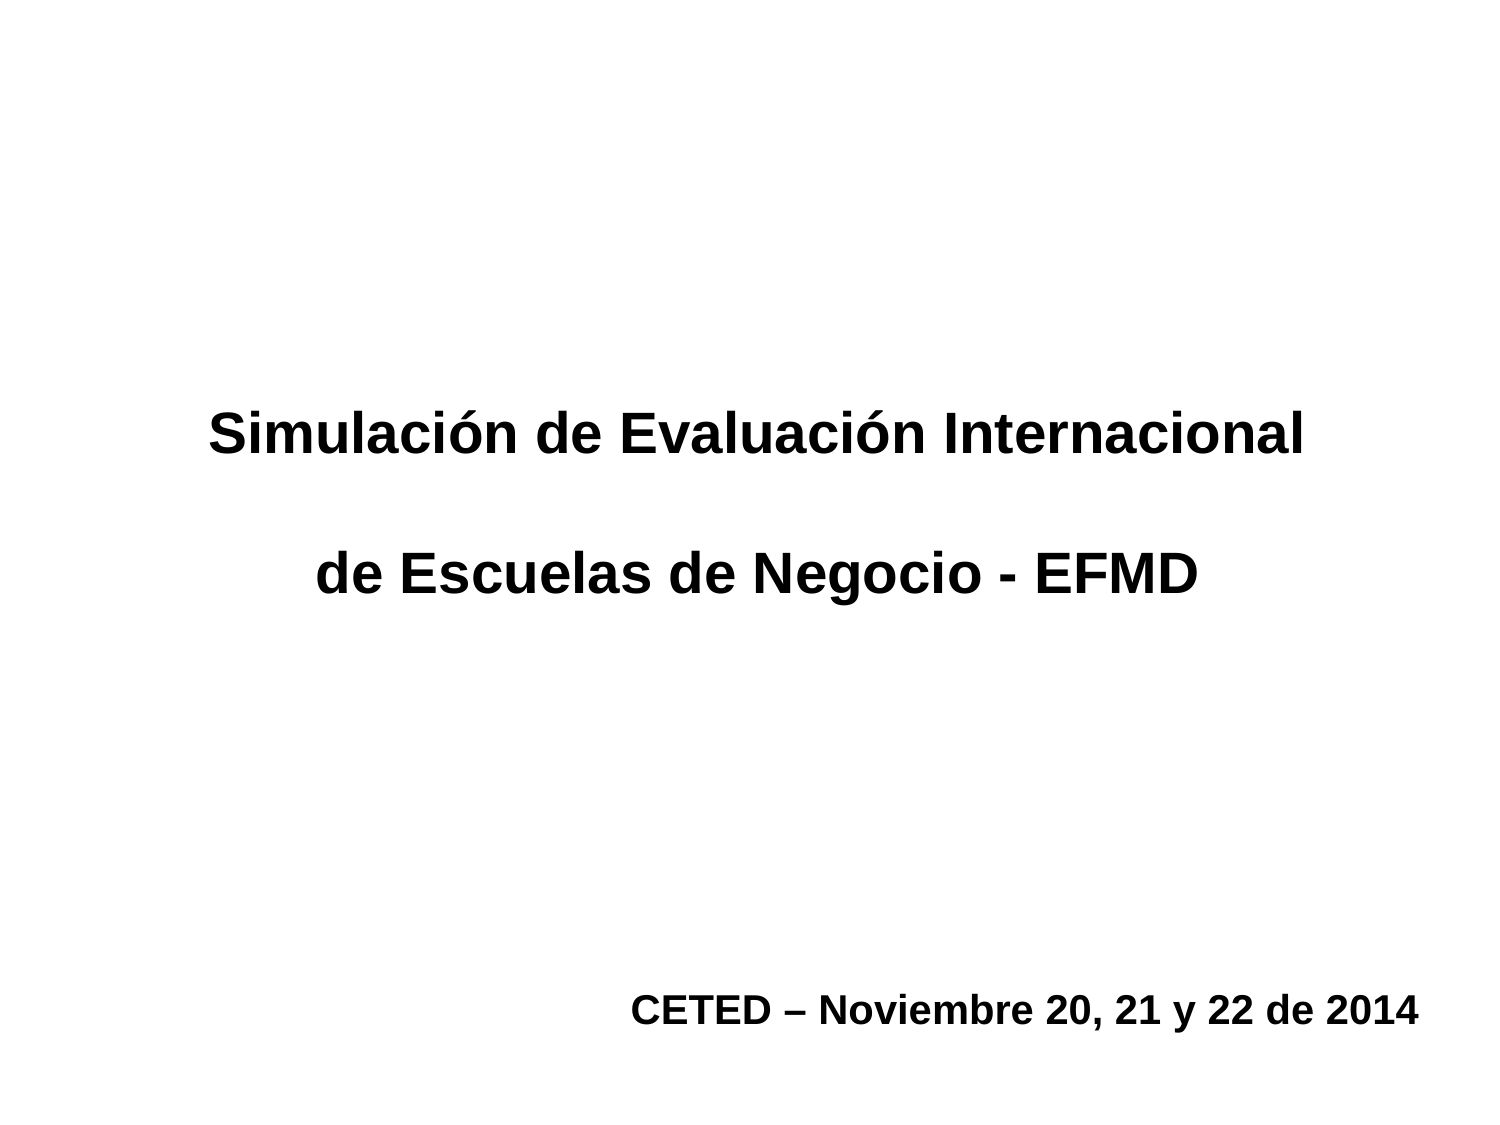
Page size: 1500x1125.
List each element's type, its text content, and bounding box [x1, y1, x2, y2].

text_box CETED – Noviembre 20, 21 y 22 de 2014 [615, 975, 1434, 1040]
text_box Simulación de Evaluación Internacional de Escuelas de Negocio - EFMD [193, 387, 1322, 613]
